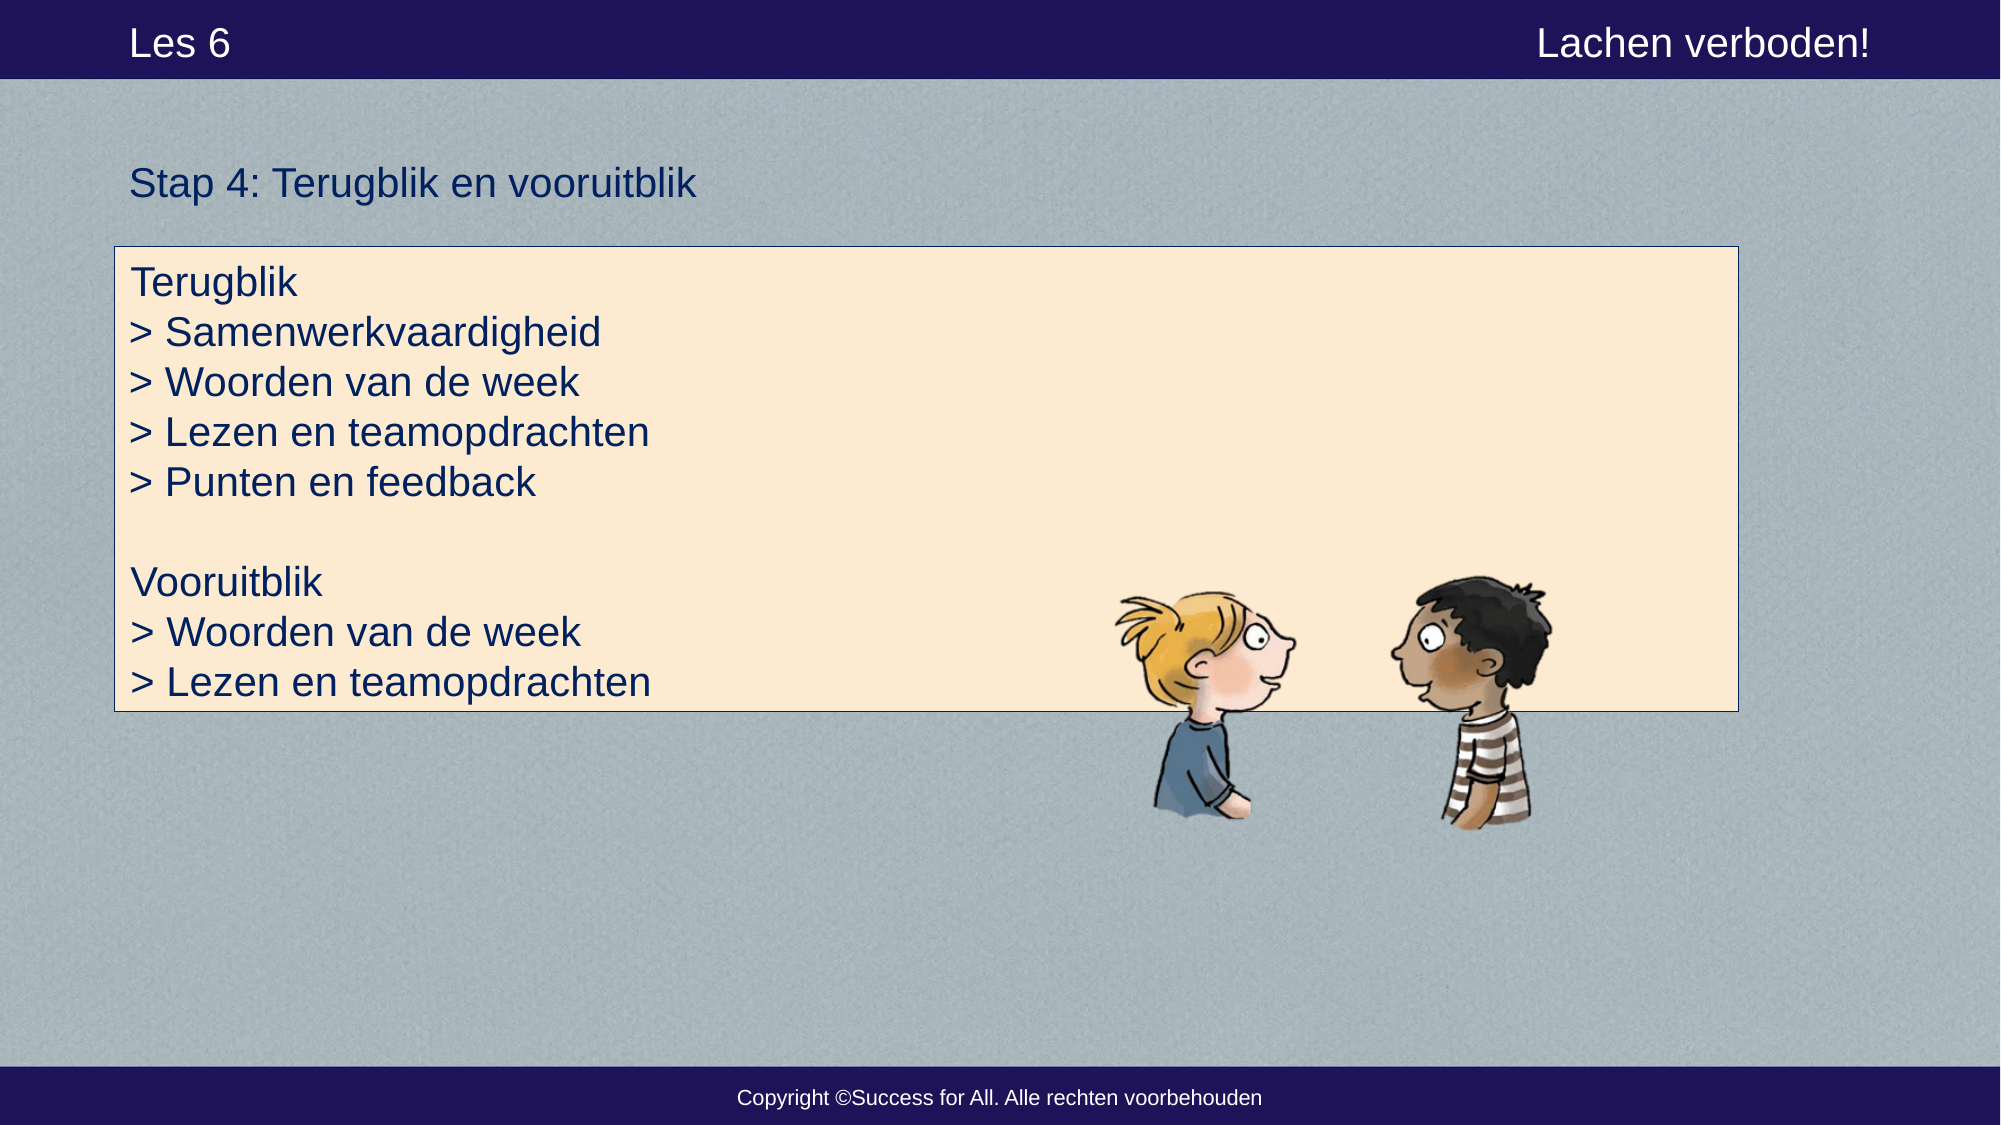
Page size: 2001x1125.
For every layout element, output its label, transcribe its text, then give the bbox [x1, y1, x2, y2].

picture [0, 0, 2001, 1125]
text_box Les 6 [114, 8, 354, 73]
text_box Lachen verboden! [999, 8, 1886, 123]
text_box Stap 4: Terugblik en vooruitblik [114, 148, 971, 214]
text_box Copyright ©Success for All. Alle rechten voorbehouden [0, 1076, 2000, 1125]
text_box Terugblik > Samenwerkvaardigheid > Woorden van de week > Lezen en teamopdrachten > Punten en feedback Vooruitblik > Woorden van de week > Lezen en teamopdrachten [114, 246, 1739, 712]
